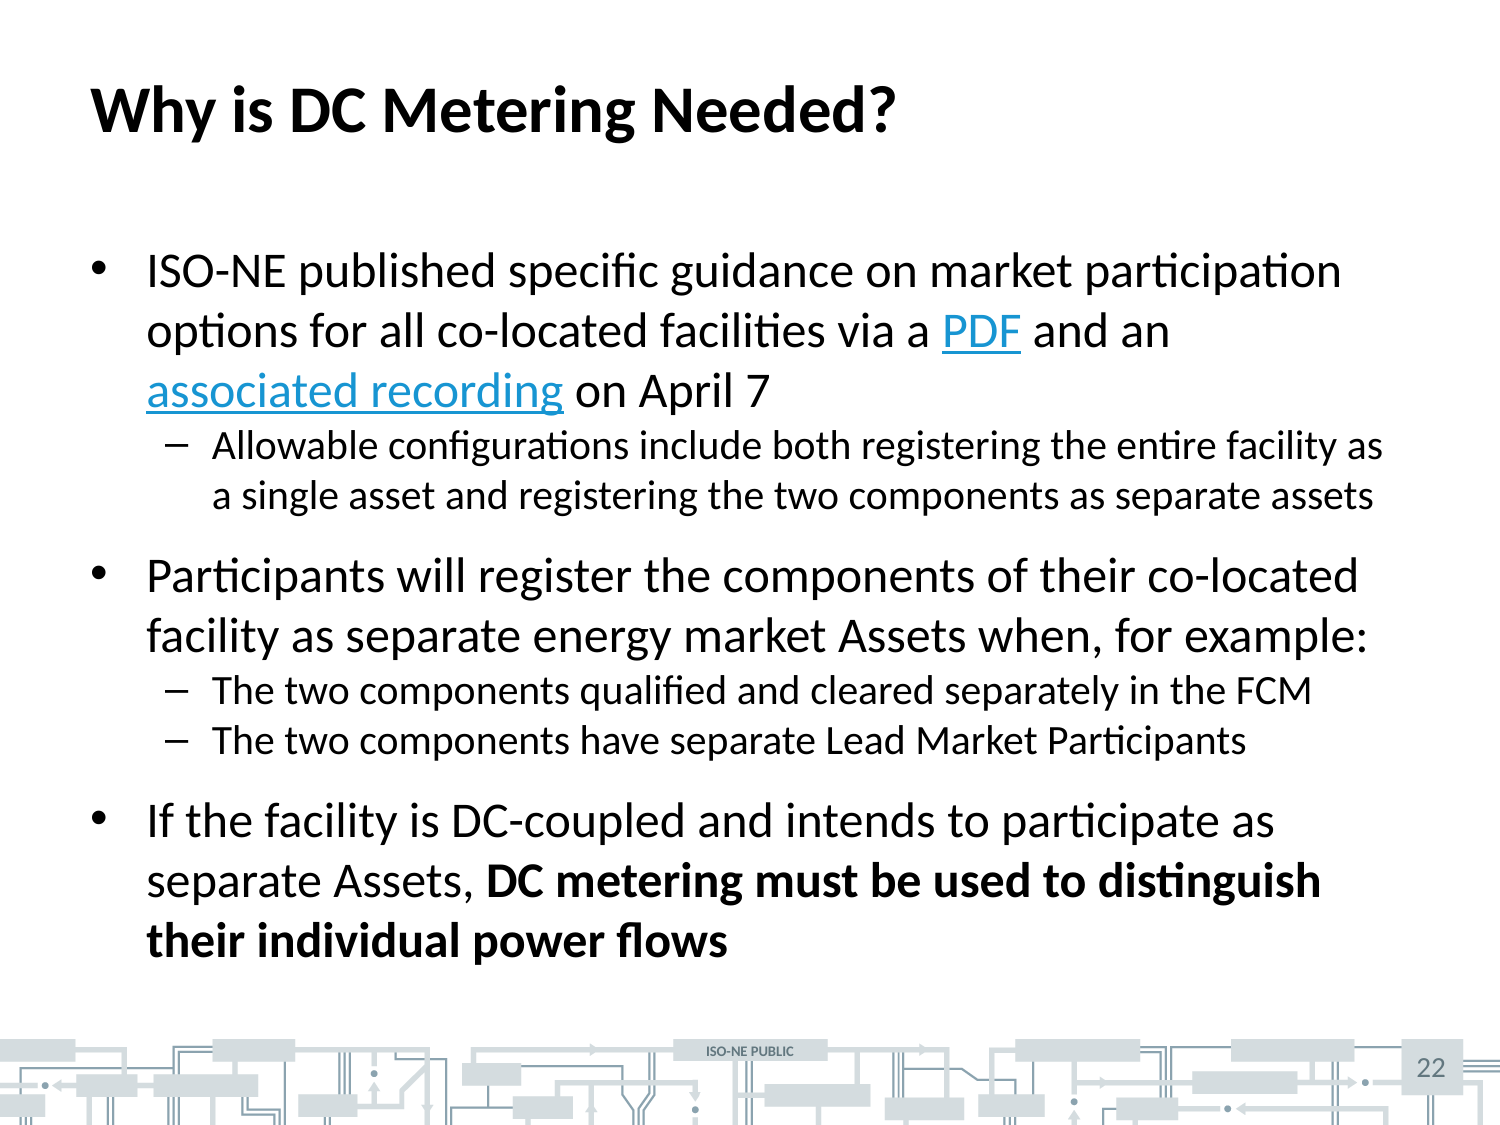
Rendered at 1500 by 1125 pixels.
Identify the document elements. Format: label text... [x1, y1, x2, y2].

text_box [87, 374, 1413, 525]
list ISO-NE published specific guidance on market participation options for all co-located facilities via a PDF and an associated recording on April 7 Allowable configurations include both registering the entire facility as a single asset and registering the two components as separate assets Participants will register the components of their co-located facility as separate energy market Assets when, for example: The two components qualified and cleared separately in the FCM The two components have separate Lead Market Participants If the facility is DC-coupled and intends to participate as separate Assets, DC metering must be used to distinguish their individual power flows [75, 229, 1425, 1020]
slide_number 22 [1400, 1044, 1463, 1088]
picture [0, 1031, 1500, 1125]
title Why is DC Metering Needed? [75, 12, 1425, 200]
